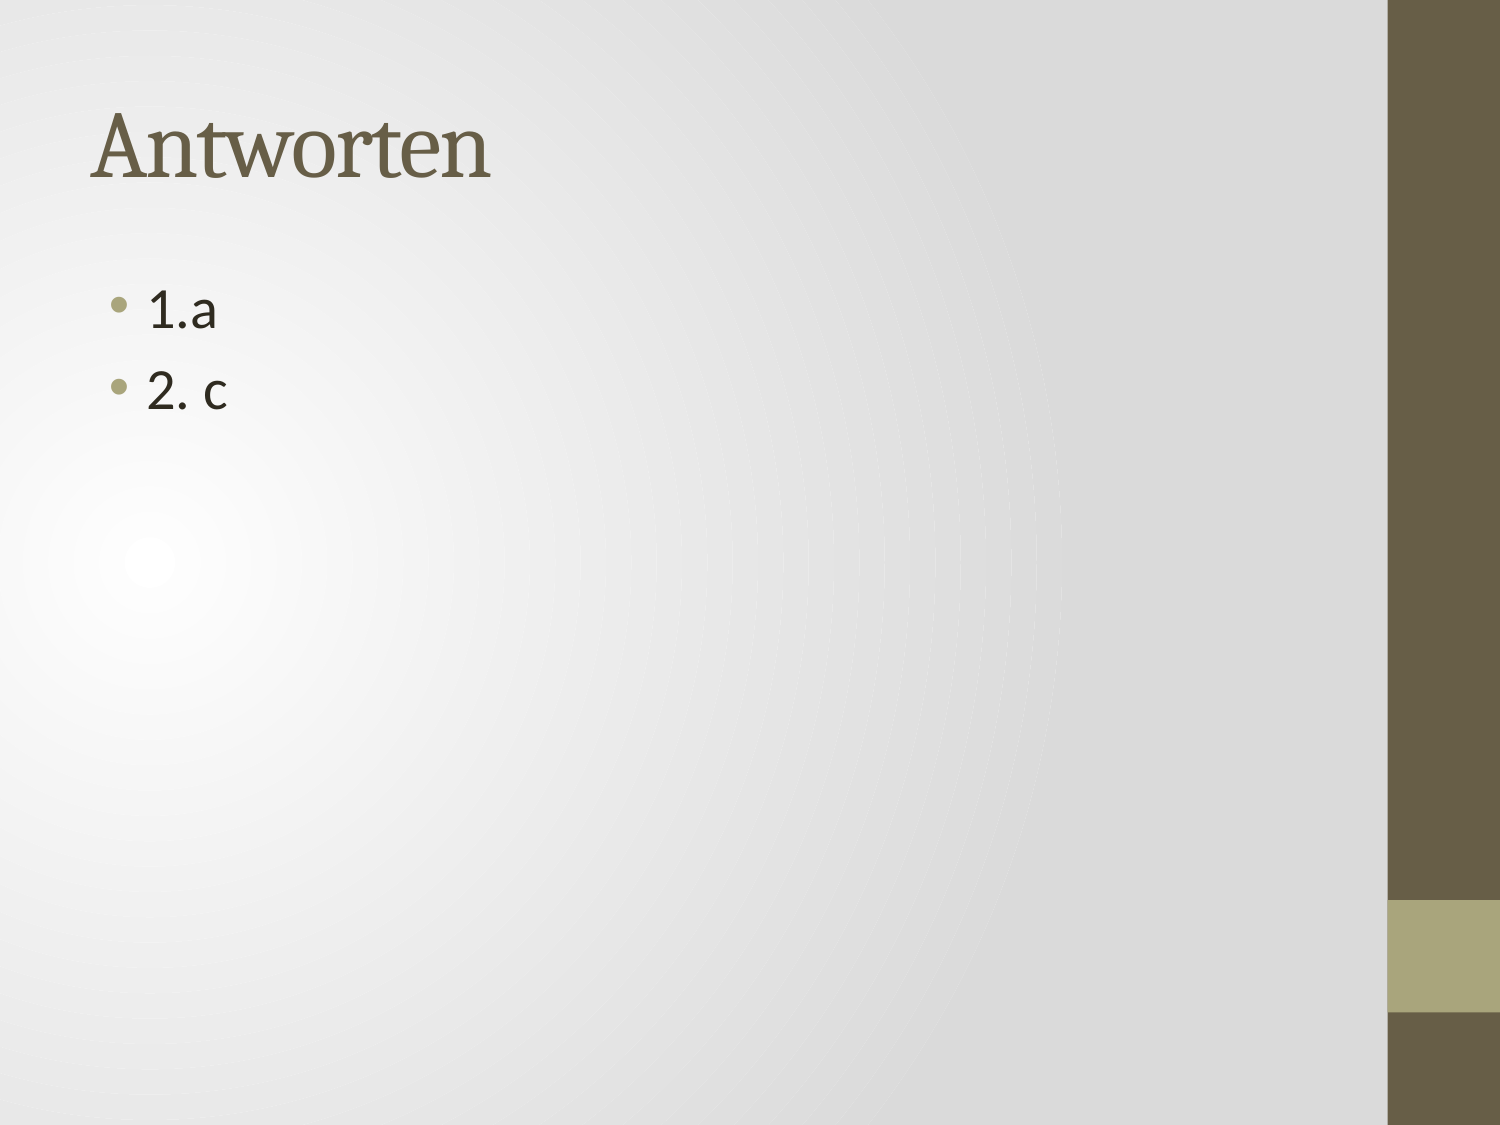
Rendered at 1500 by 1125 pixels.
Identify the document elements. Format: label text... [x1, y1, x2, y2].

title Antworten [75, 45, 1325, 233]
list 1.a 2. c [75, 262, 1325, 1050]
